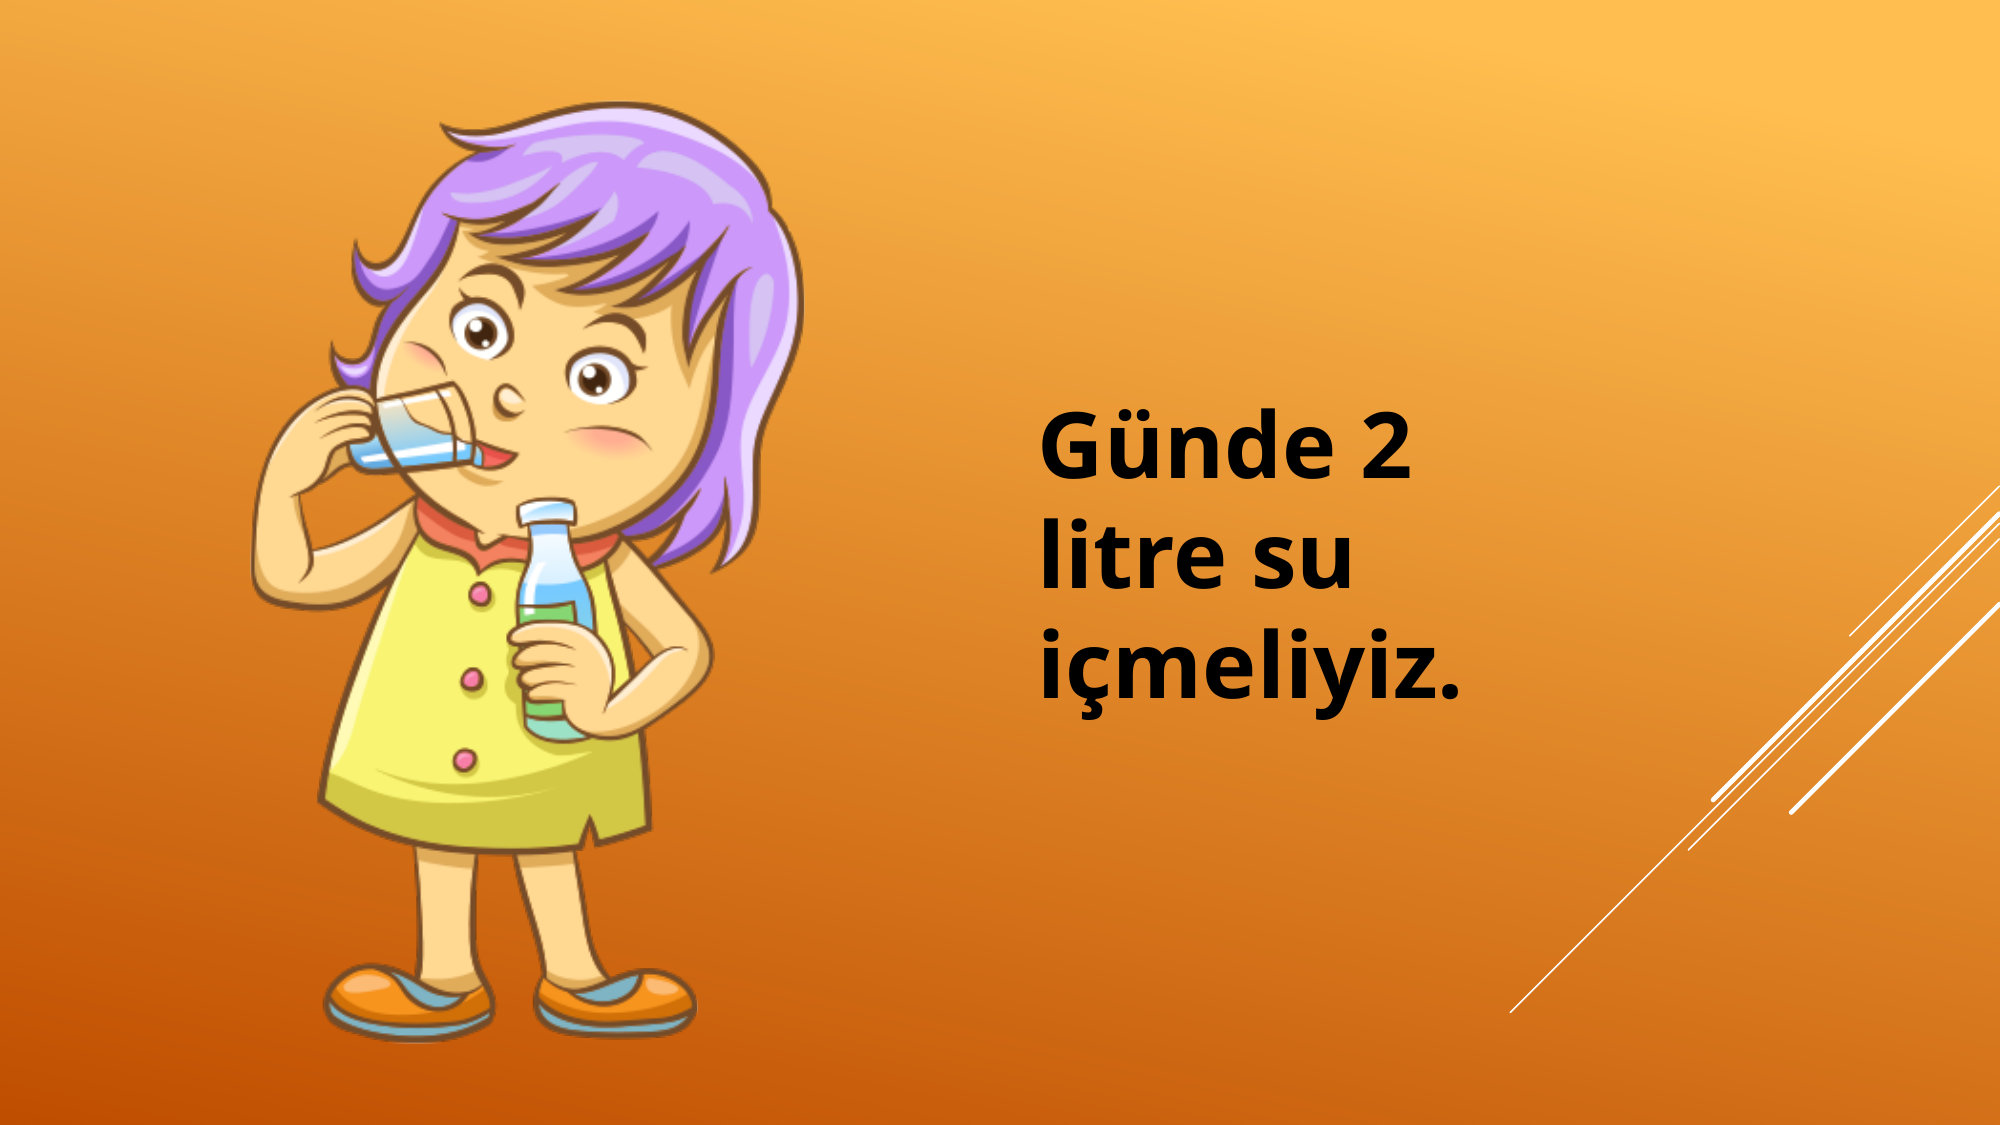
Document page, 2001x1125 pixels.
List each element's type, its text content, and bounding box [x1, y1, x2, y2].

picture [86, 70, 969, 1077]
list Günde 2 litre su içmeliyiz. [1022, 214, 1595, 889]
